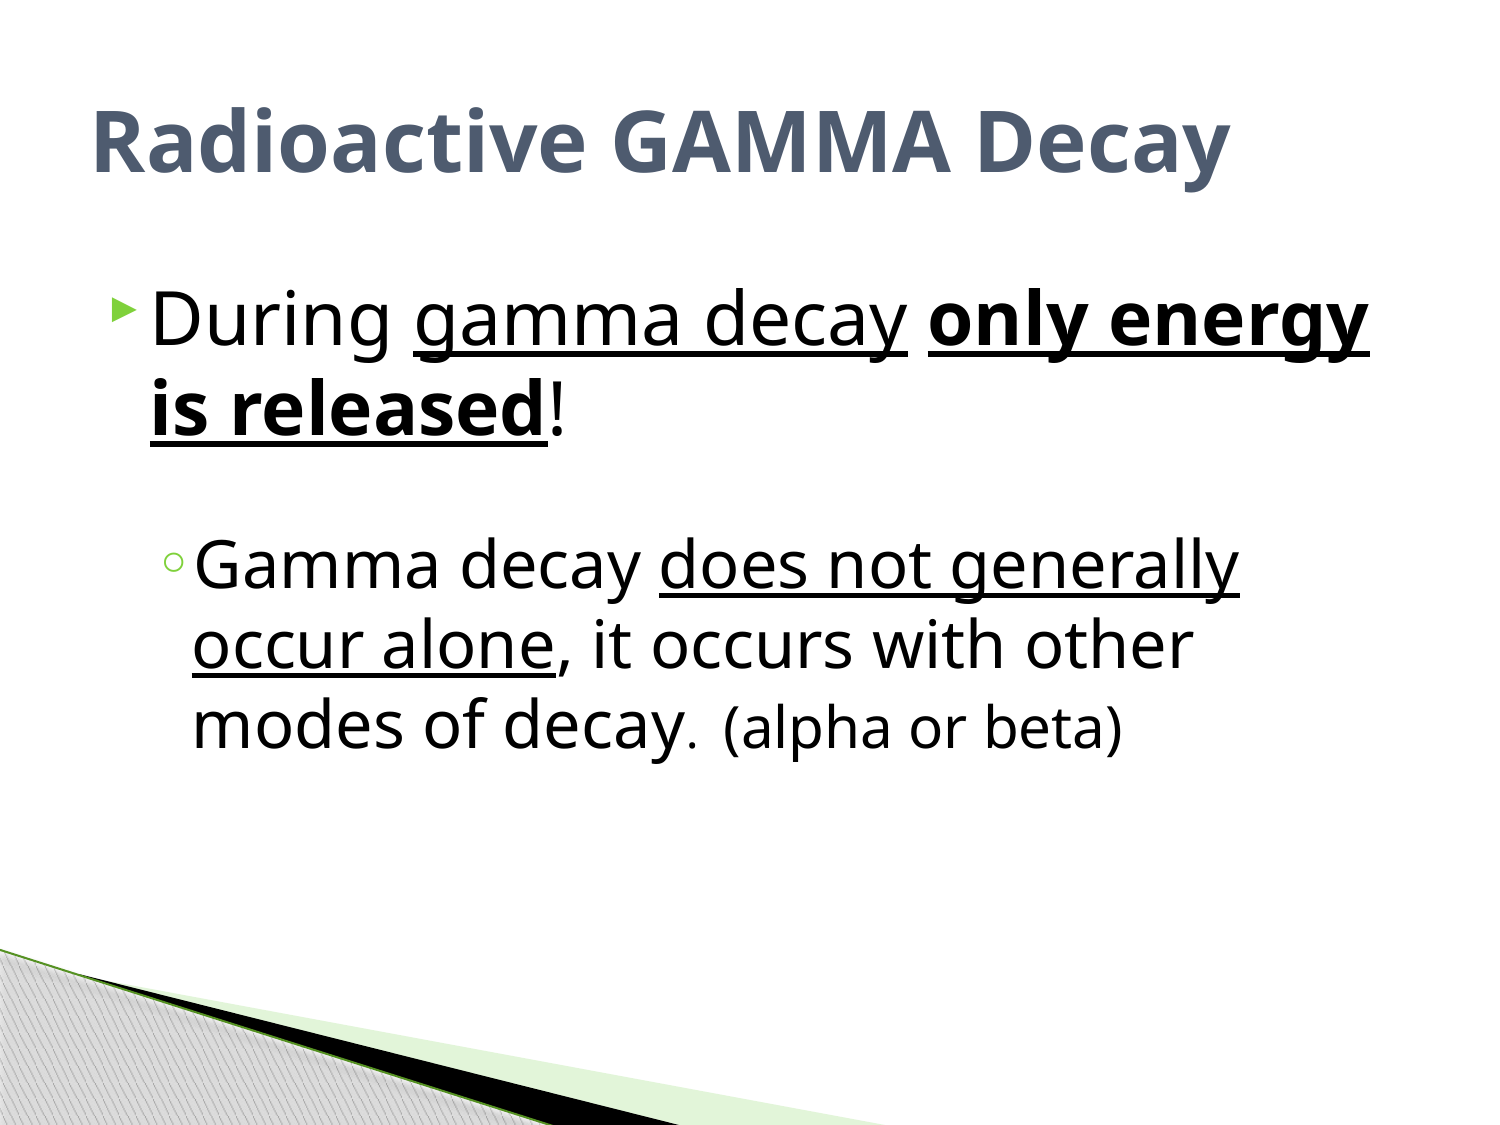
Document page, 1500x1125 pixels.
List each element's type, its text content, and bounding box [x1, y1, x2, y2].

title Radioactive GAMMA Decay [75, 45, 1425, 233]
list During gamma decay only energy is released! Gamma decay does not generally occur alone, it occurs with other modes of decay. (alpha or beta) [75, 233, 1425, 1050]
